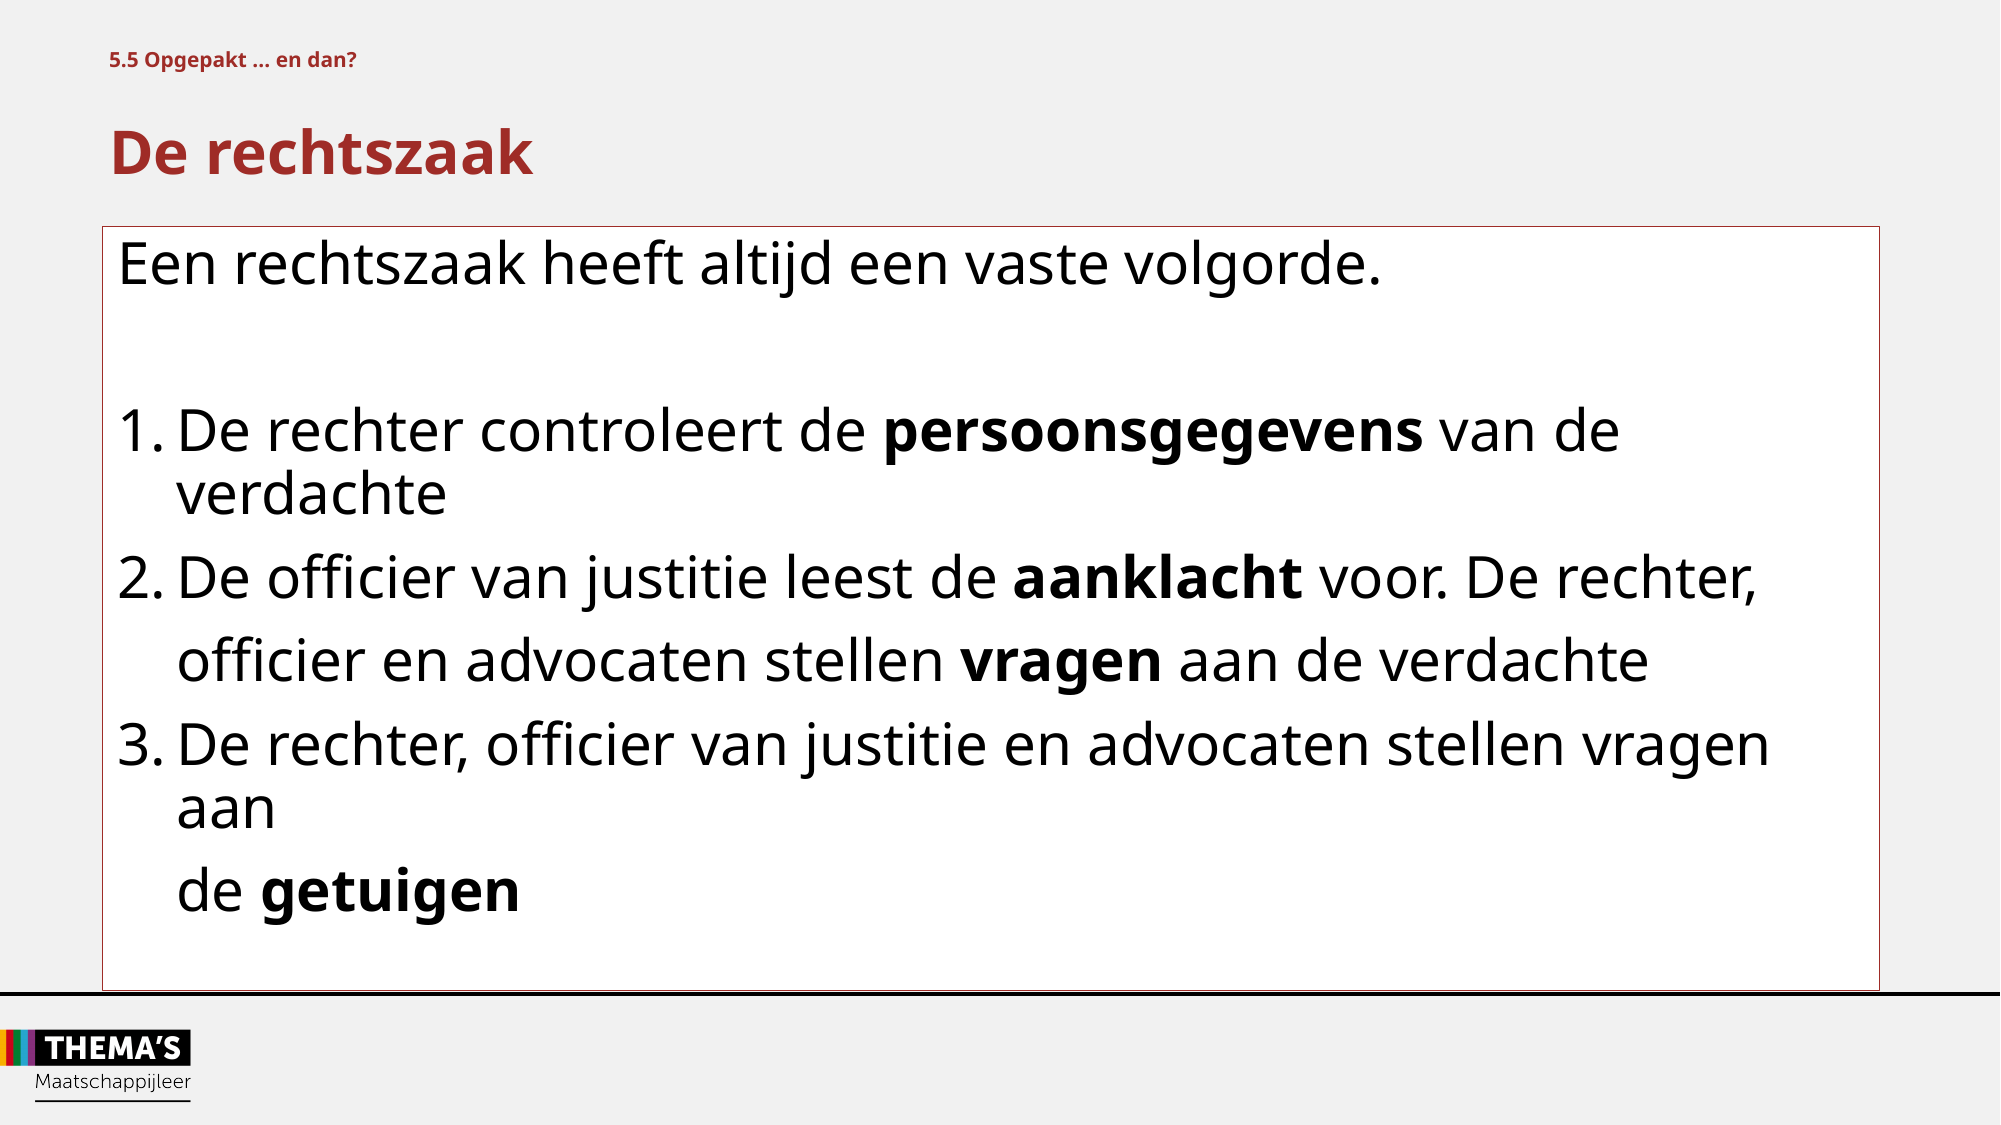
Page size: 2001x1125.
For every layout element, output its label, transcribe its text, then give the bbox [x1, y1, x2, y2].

picture [0, 993, 203, 1125]
list De rechtszaak [94, 114, 1879, 205]
list Een rechtszaak heeft altijd een vaste volgorde. 1. De rechter controleert de persoonsgegevens van de verdachte 2. De officier van justitie leest de aanklacht voor. De rechter, officier en advocaten stellen vragen aan de verdachte 3. De rechter, officier van justitie en advocaten stellen vragen aan de getuigen [102, 226, 1880, 991]
list 5.5 Opgepakt ... en dan? [94, 33, 941, 88]
